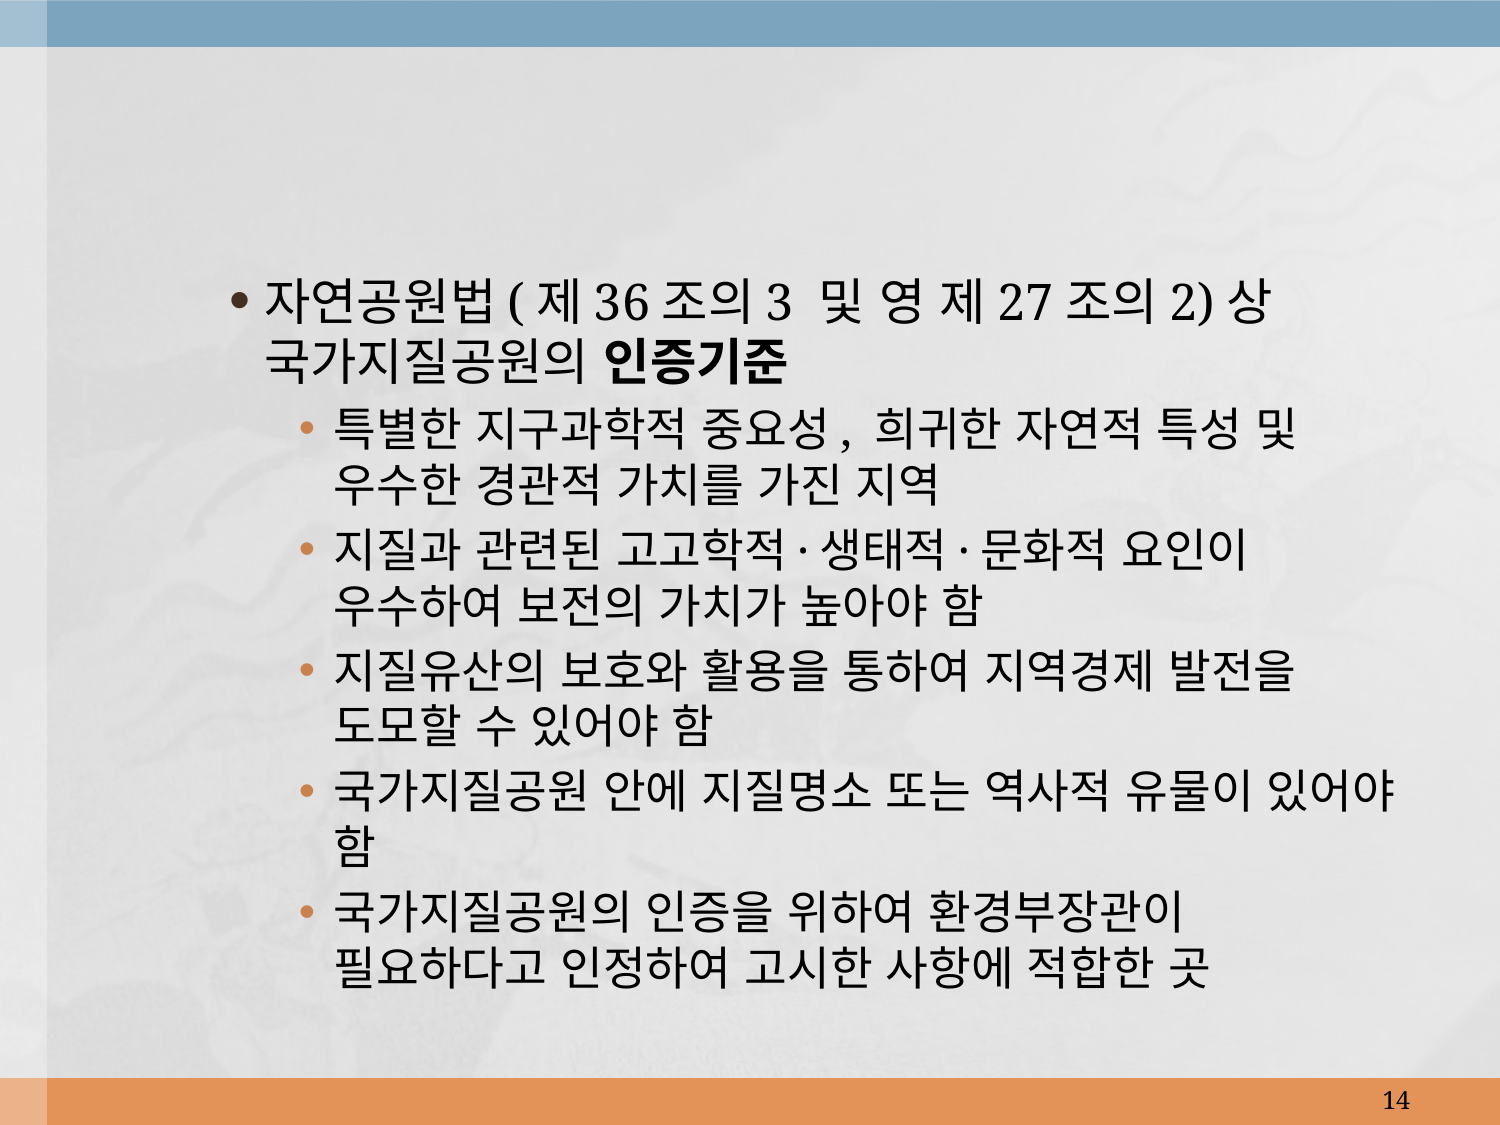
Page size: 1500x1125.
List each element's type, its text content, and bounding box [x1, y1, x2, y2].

list 자연공원법(제36조의3 및 영 제27조의2)상 국가지질공원의 인증기준 특별한 지구과학적 중요성, 희귀한 자연적 특성 및 우수한 경관적 가치를 가진 지역 지질과 관련된 고고학적·생태적·문화적 요인이 우수하여 보전의 가치가 높아야 함 지질유산의 보호와 활용을 통하여 지역경제 발전을 도모할 수 있어야 함 국가지질공원 안에 지질명소 또는 역사적 유물이 있어야 함 국가지질공원의 인증을 위하여 환경부장관이 필요하다고 인정하여 고시한 사항에 적합한 곳 [75, 262, 1425, 1005]
slide_number 14 [1074, 1078, 1425, 1125]
